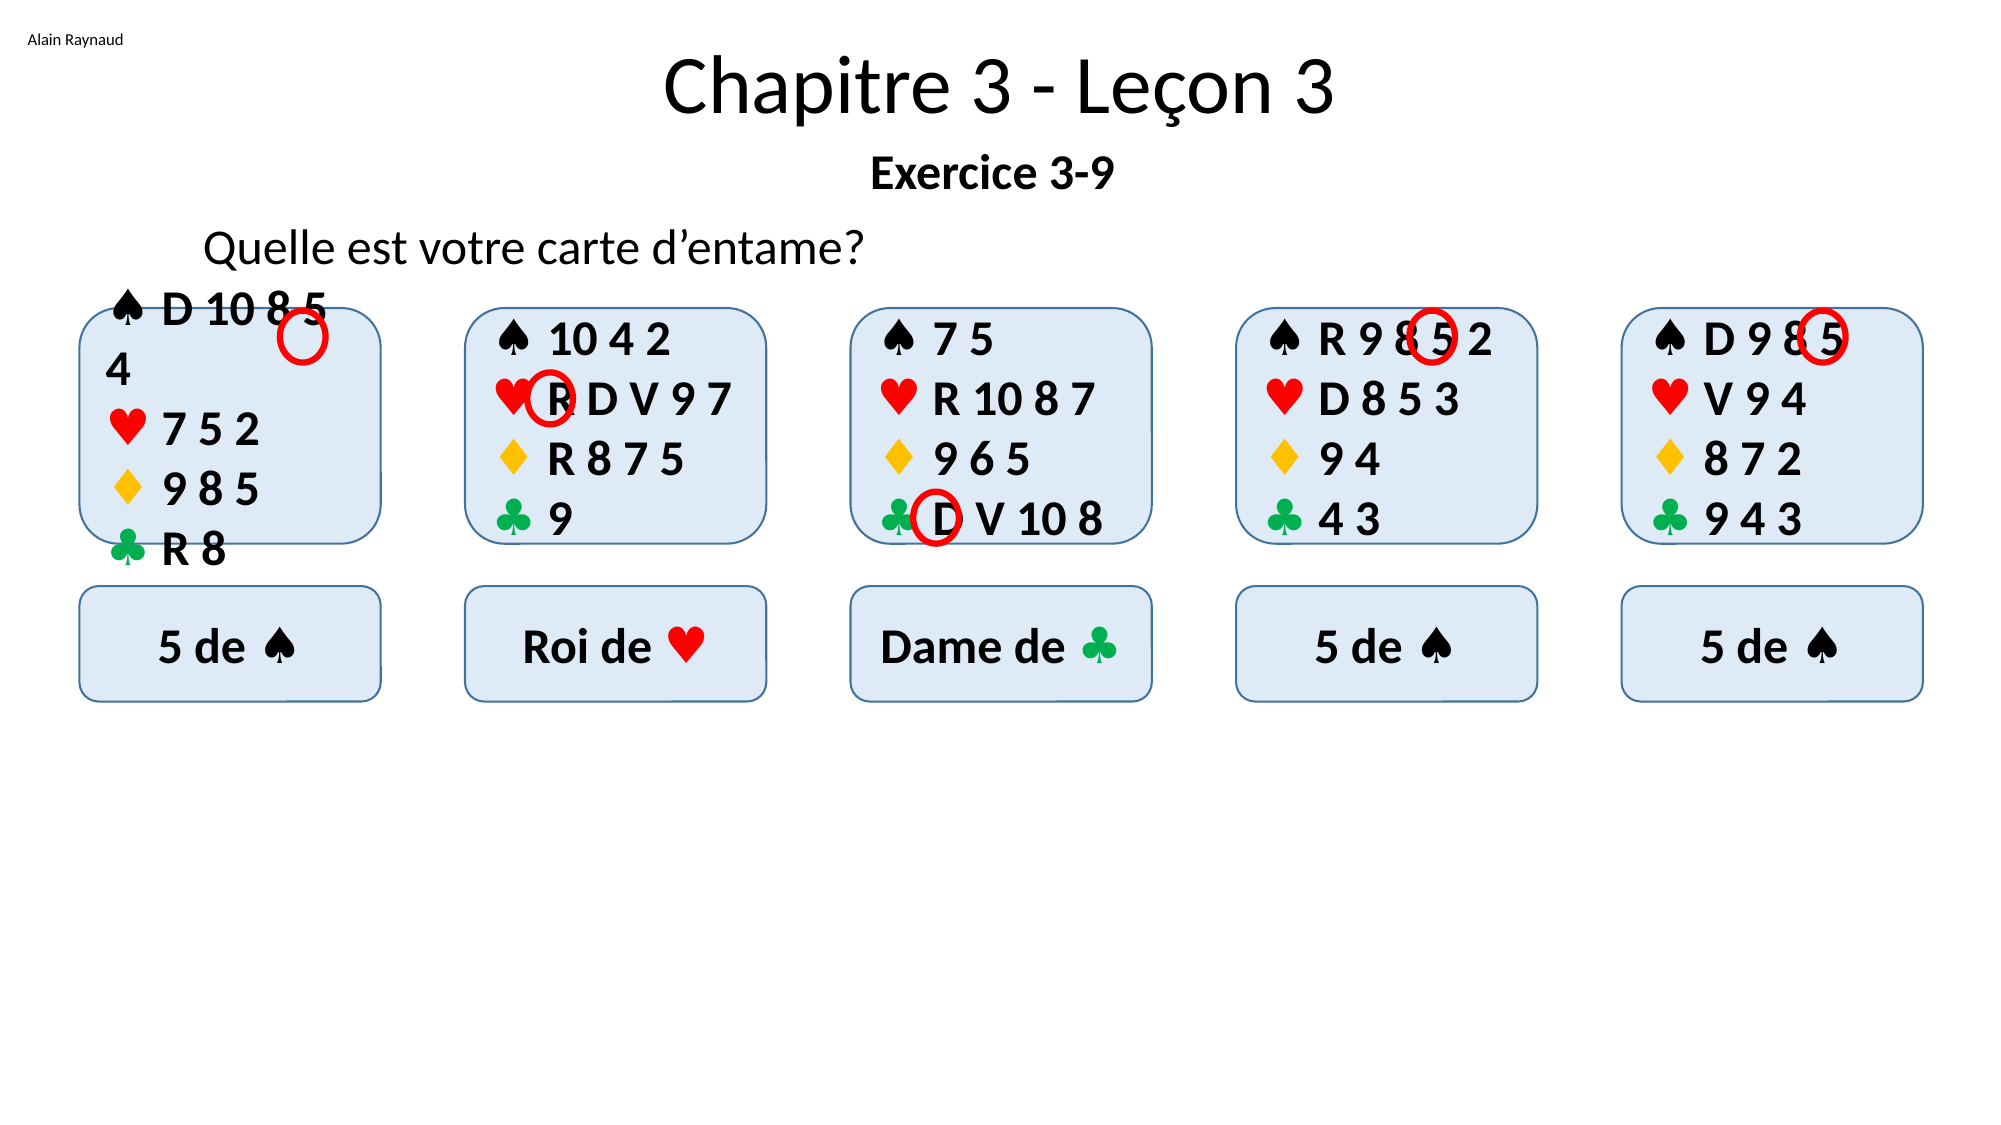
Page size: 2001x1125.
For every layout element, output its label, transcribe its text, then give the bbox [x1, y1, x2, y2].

subtitle Exercice 3-9 Quelle est votre carte d’entame? [37, 139, 1948, 1088]
text_box [1798, 309, 1847, 364]
title Chapitre 3 - Leçon 3 [249, 38, 1750, 139]
text_box Roi de ♥ [463, 585, 768, 703]
text_box Dame de ♣ [849, 585, 1153, 703]
text_box ♠ D 9 8 5 ♥ V 9 4 ♦ 8 7 2 ♣ 9 4 3 [1620, 306, 1924, 545]
text_box Alain Raynaud [12, 21, 147, 57]
text_box 5 de ♠ [1235, 585, 1539, 703]
text_box 5 de ♠ [78, 585, 382, 703]
text_box ♠ 7 5 ♥ R 10 8 7 ♦ 9 6 5 ♣ D V 10 8 [849, 306, 1153, 545]
text_box ♠ R 9 8 5 2 ♥ D 8 5 3 ♦ 9 4 ♣ 4 3 [1235, 306, 1539, 545]
text_box [1408, 309, 1457, 364]
text_box 5 de ♠ [1620, 585, 1924, 703]
text_box [912, 490, 960, 545]
text_box [526, 371, 574, 426]
text_box ♠ 10 4 2 ♥ R D V 9 7 ♦ R 8 7 5 ♣ 9 [463, 306, 768, 545]
text_box ♠ D 10 8 5 4 ♥ 7 5 2 ♦ 9 8 5 ♣ R 8 [78, 306, 382, 545]
text_box [278, 309, 327, 364]
